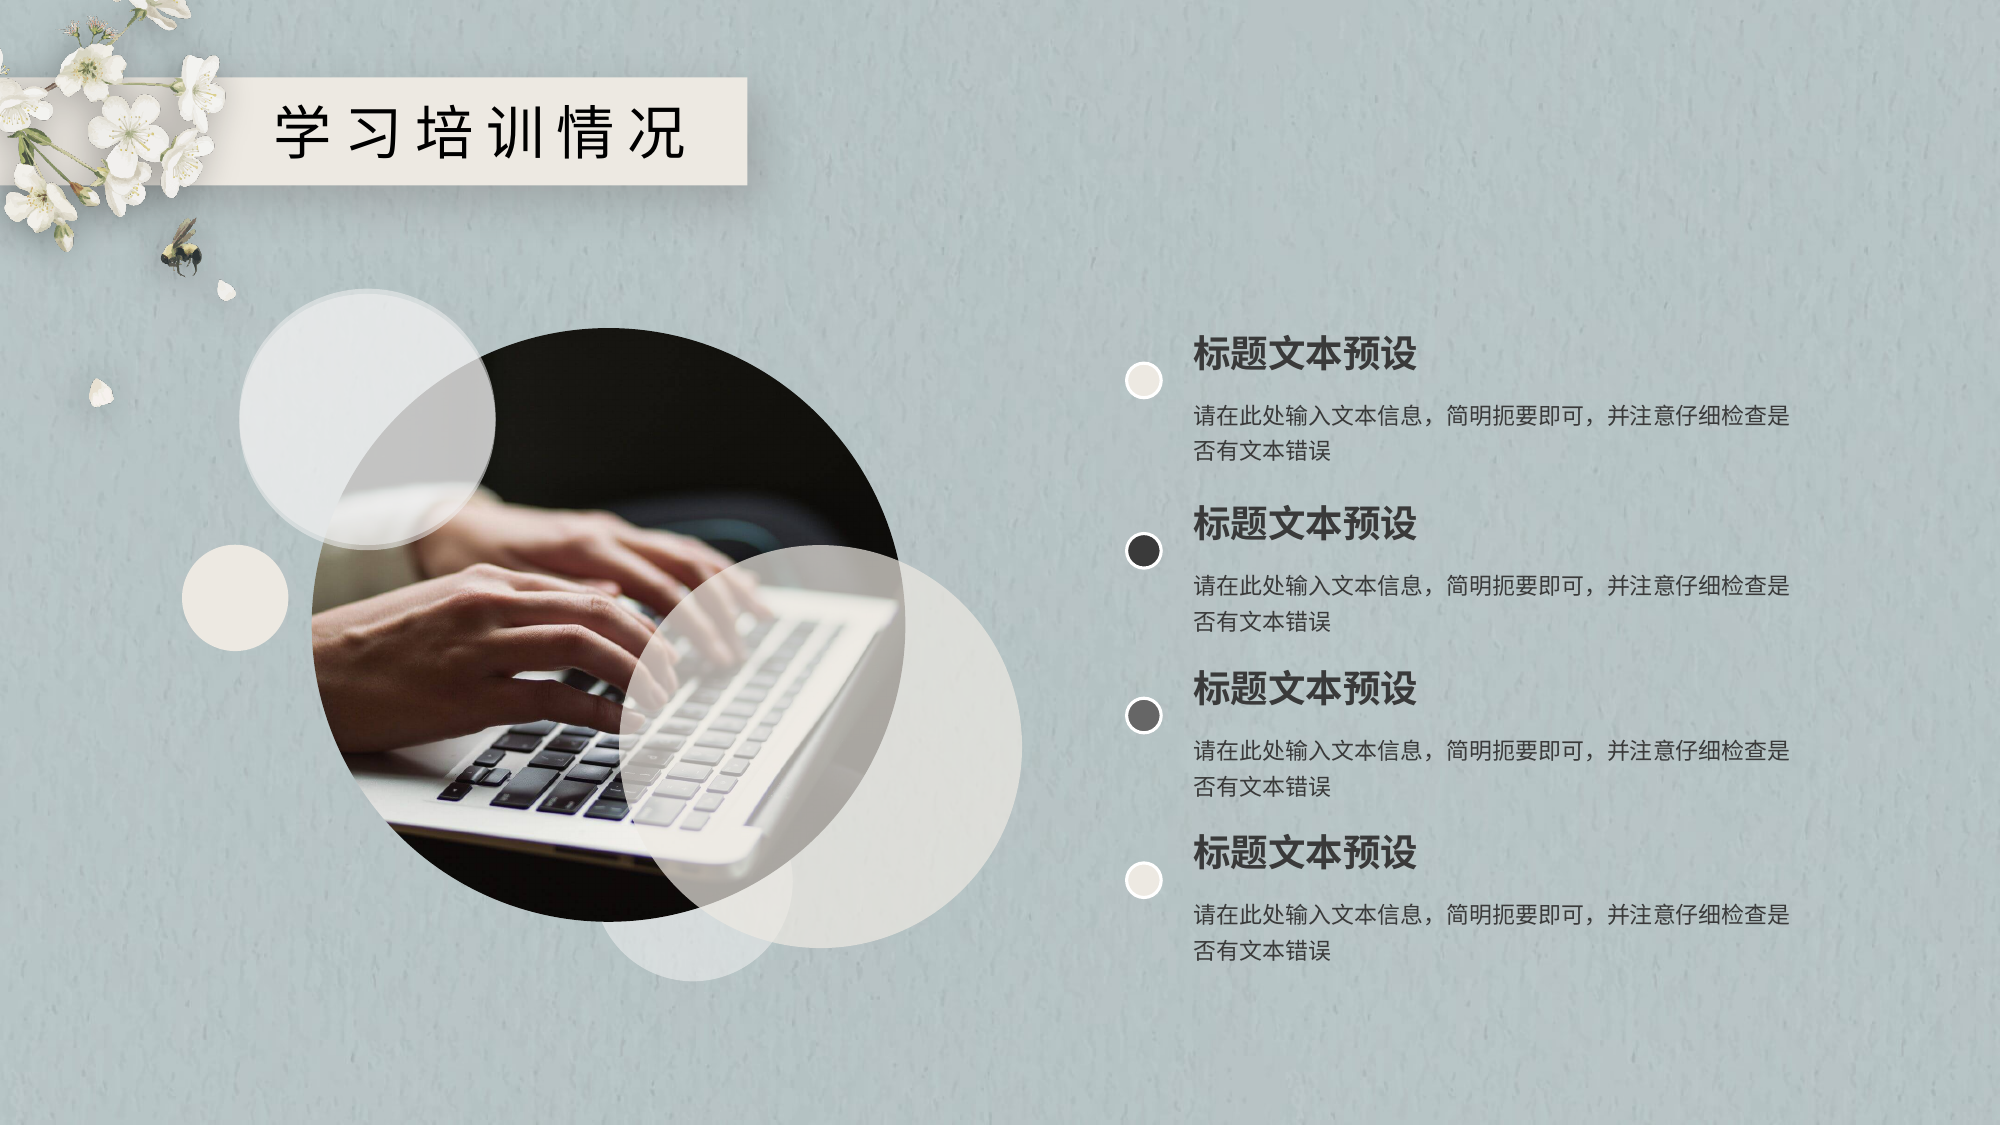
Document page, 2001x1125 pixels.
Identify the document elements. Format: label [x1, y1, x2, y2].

text_box [1126, 653, 1818, 813]
picture [0, 0, 2000, 1125]
text_box [1126, 488, 1818, 648]
text_box [0, 0, 748, 429]
text_box [180, 543, 239, 653]
text_box [239, 288, 1023, 982]
text_box [1126, 818, 1818, 994]
text_box [1126, 318, 1818, 484]
